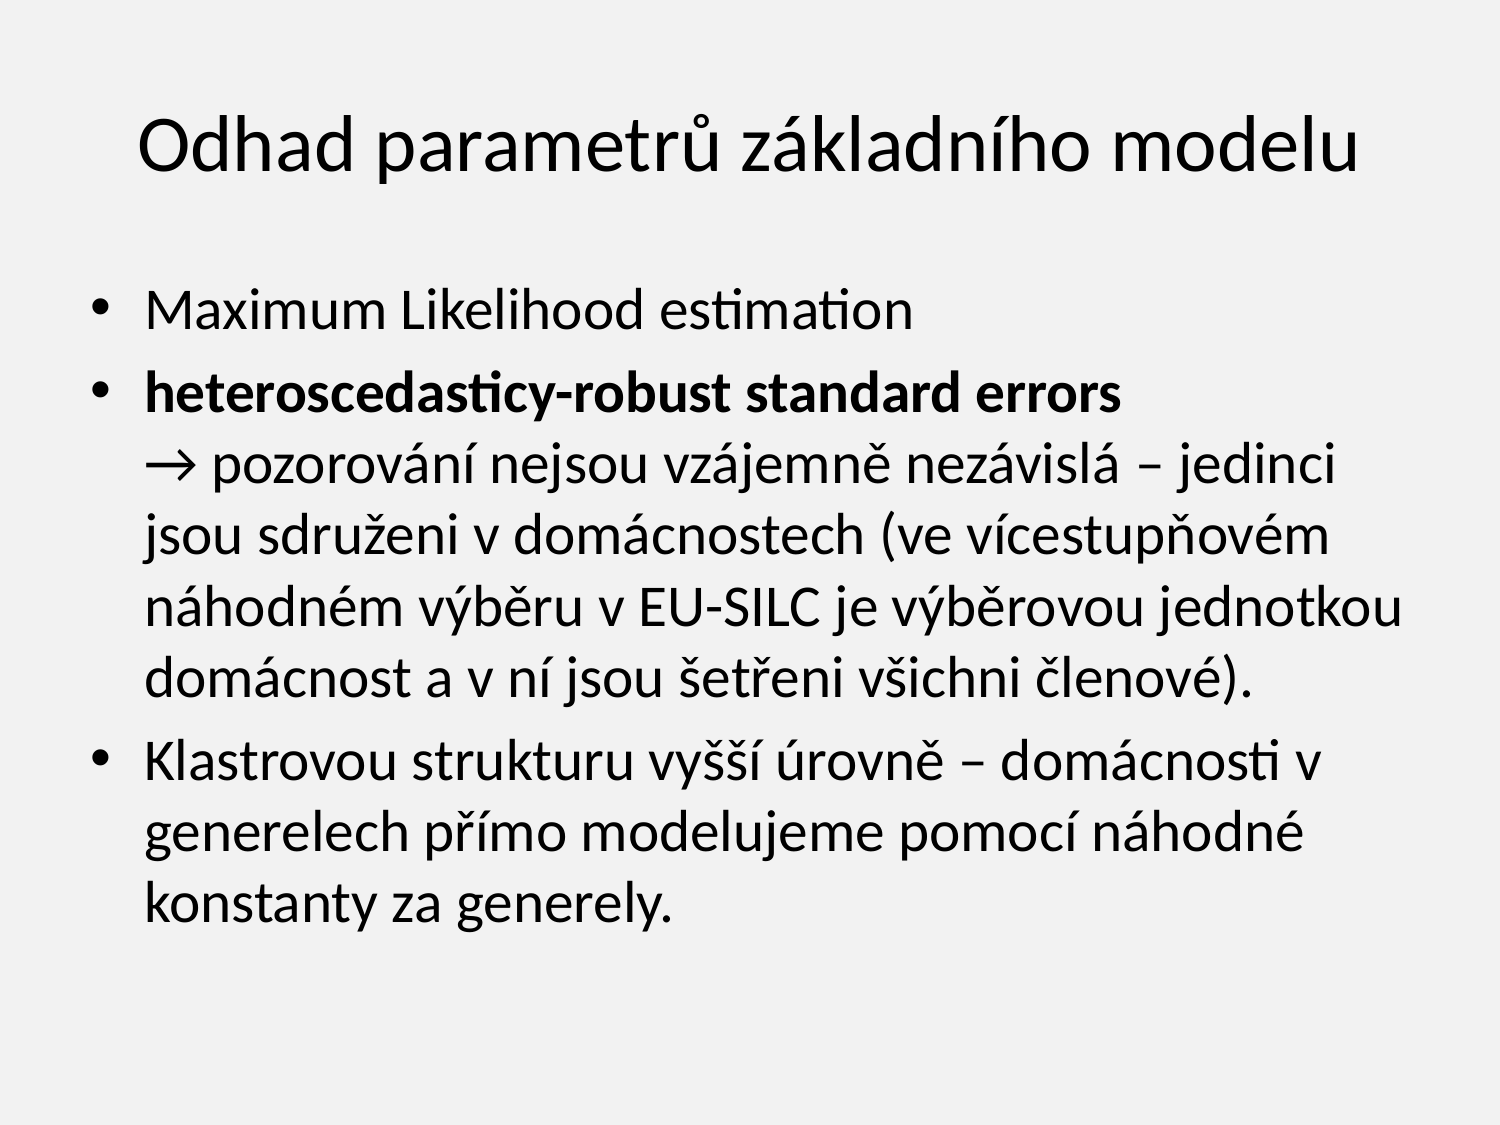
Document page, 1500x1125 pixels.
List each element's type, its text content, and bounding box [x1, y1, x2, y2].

list Maximum Likelihood estimation heteroscedasticy-robust standard errors → pozorování nejsou vzájemně nezávislá – jedinci jsou sdruženi v domácnostech (ve vícestupňovém náhodném výběru v EU-SILC je výběrovou jednotkou domácnost a v ní jsou šetřeni všichni členové). Klastrovou strukturu vyšší úrovně – domácnosti v generelech přímo modelujeme pomocí náhodné konstanty za generely. [75, 262, 1425, 1005]
title Odhad parametrů základního modelu [75, 45, 1425, 233]
